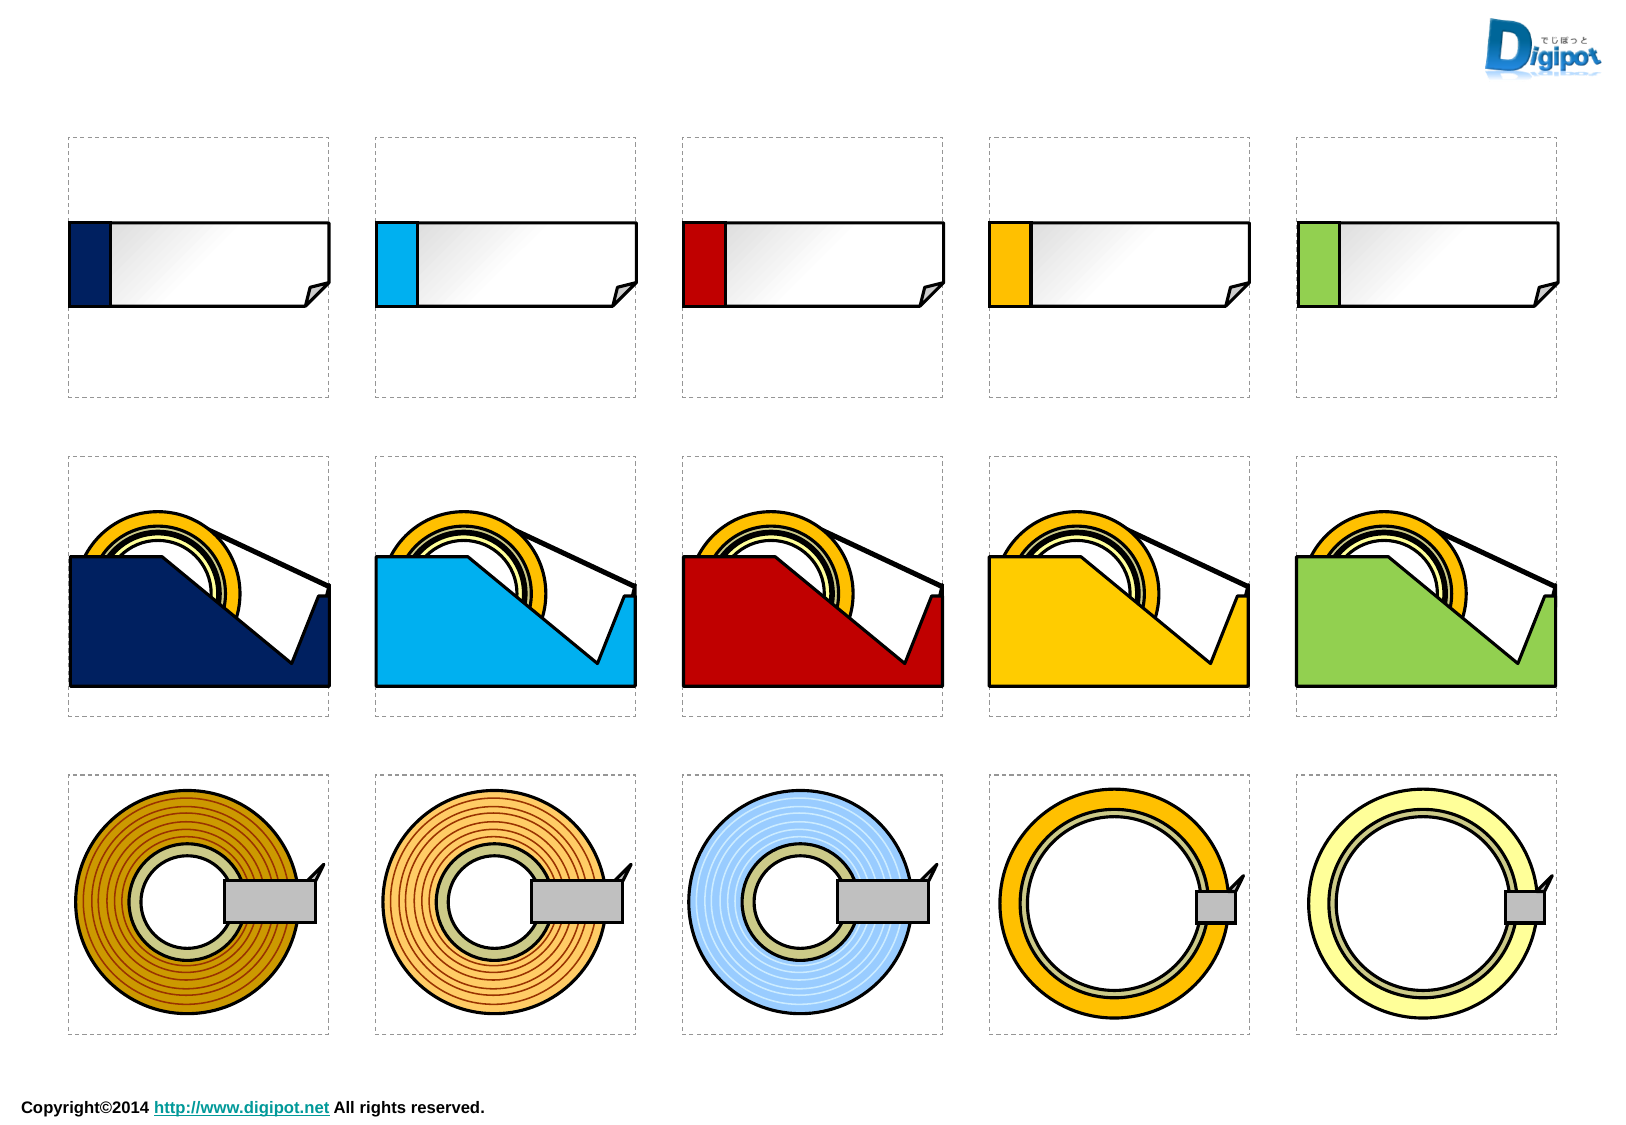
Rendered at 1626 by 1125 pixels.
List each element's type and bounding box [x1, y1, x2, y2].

text_box [1297, 222, 1559, 307]
text_box [1308, 788, 1553, 1019]
text_box [683, 511, 949, 687]
text_box [75, 790, 324, 1014]
text_box [988, 511, 1255, 687]
text_box [382, 790, 632, 1014]
text_box [1296, 511, 1562, 687]
text_box [68, 222, 330, 307]
text_box [376, 222, 637, 307]
text_box [688, 790, 938, 1014]
picture [1485, 18, 1602, 82]
text_box [375, 511, 641, 687]
text_box [70, 511, 336, 687]
text_box [683, 222, 944, 307]
text_box [989, 222, 1250, 307]
text_box [999, 788, 1244, 1019]
